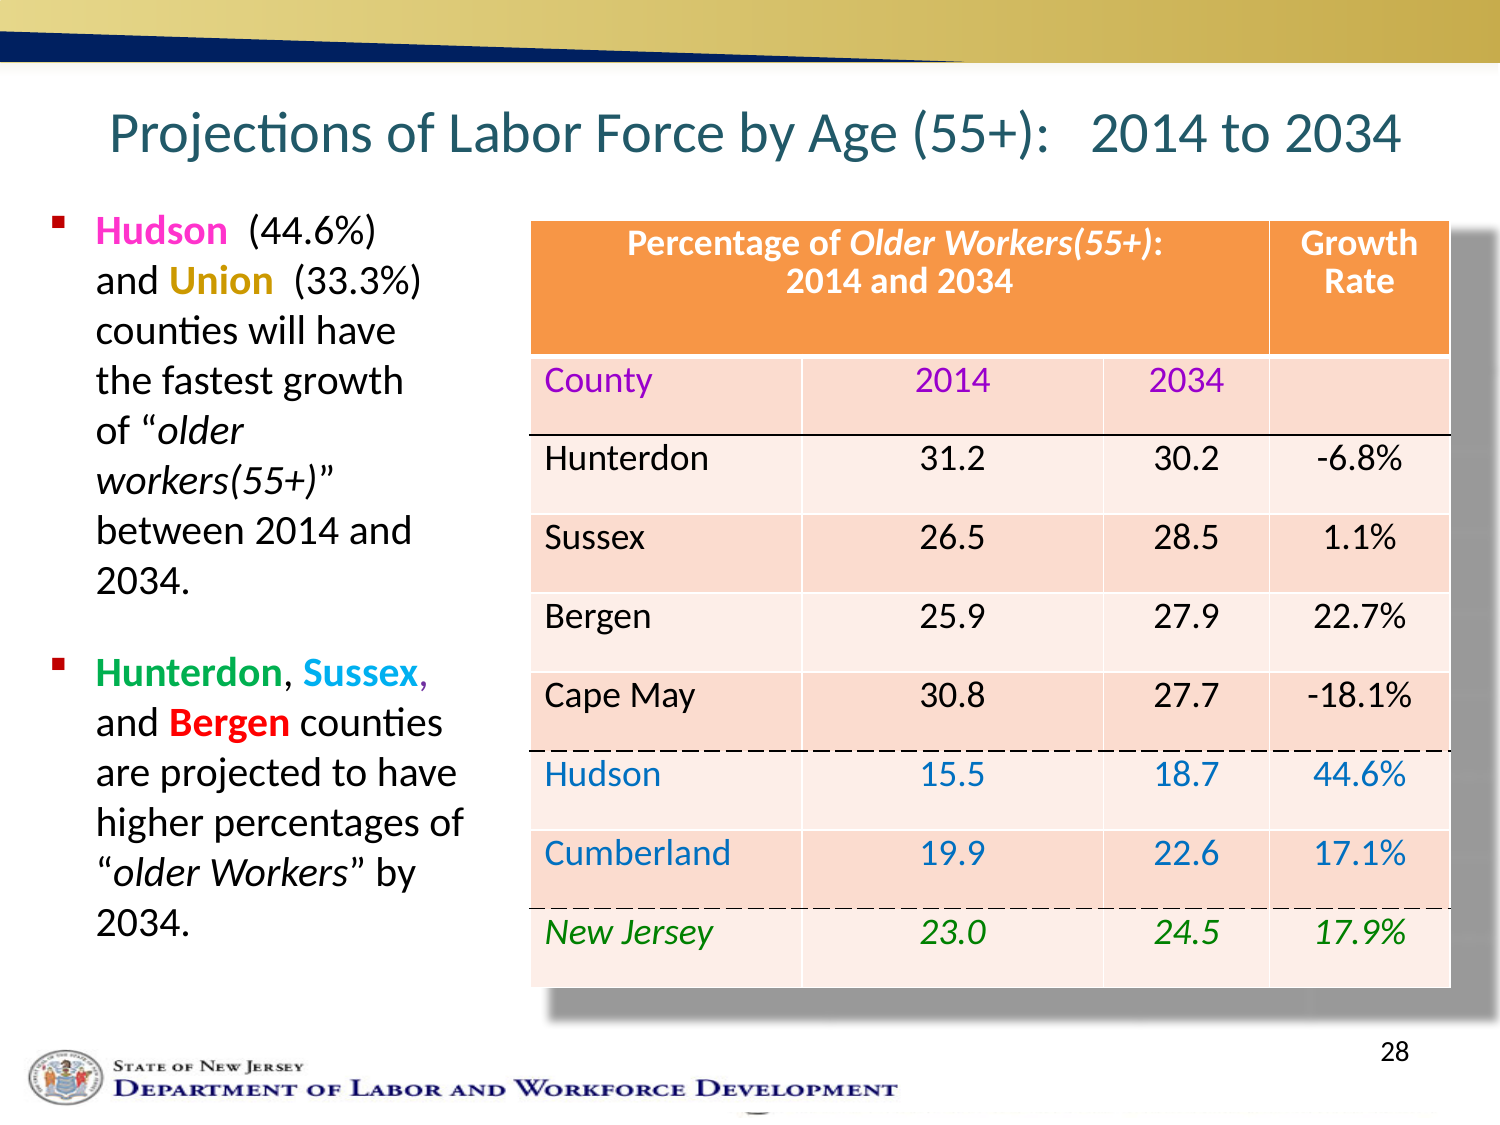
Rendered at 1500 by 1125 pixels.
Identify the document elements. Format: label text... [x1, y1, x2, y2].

table_cell Cape May [531, 673, 801, 751]
table_cell 2014 [803, 359, 1103, 434]
table_cell County [531, 359, 801, 434]
table_cell 17.9% [1270, 909, 1449, 987]
table_header Growth Rate [1270, 221, 1449, 354]
table_cell Hunterdon [531, 436, 801, 513]
table_cell Hudson [531, 751, 801, 829]
table_cell Bergen [531, 594, 801, 671]
text_box Hudson (44.6%) and Union (33.3%) counties will have the fastest growth of “older workers(55+)” between 2014 and 2034. [33, 195, 438, 637]
table_header Percentage of Older Workers(55+): 2014 and 2034 [531, 221, 1269, 354]
table_cell [1270, 359, 1449, 434]
table_cell 26.5 [803, 515, 1103, 592]
table_cell 24.5 [1104, 909, 1269, 987]
table_cell 44.6% [1270, 751, 1449, 829]
table_cell 31.2 [803, 436, 1103, 513]
table_cell New Jersey [531, 909, 801, 987]
table_cell 2034 [1104, 359, 1269, 434]
table_cell 27.7 [1104, 673, 1269, 751]
table_cell 1.1% [1270, 515, 1449, 592]
slide_number 28 [1074, 1028, 1425, 1103]
table_cell 22.6 [1104, 831, 1269, 909]
picture [712, 1113, 1438, 1118]
table_cell Sussex [531, 515, 801, 592]
table_cell 30.2 [1104, 436, 1269, 513]
table_cell 17.1% [1270, 831, 1449, 909]
table_cell 23.0 [803, 909, 1103, 987]
table_cell Cumberland [531, 831, 801, 909]
table_cell -6.8% [1270, 436, 1449, 513]
table_cell 25.9 [803, 594, 1103, 671]
table_cell 22.7% [1270, 594, 1449, 671]
table_cell 27.9 [1104, 594, 1269, 671]
text_box Projections of Labor Force by Age (55+): 2014 to 2034 [87, 86, 1425, 172]
table_cell 18.7 [1104, 751, 1269, 829]
table_cell -18.1% [1270, 673, 1449, 751]
table_cell 15.5 [803, 751, 1103, 829]
table_cell 30.8 [803, 673, 1103, 751]
table_cell 28.5 [1104, 515, 1269, 592]
text_box Hunterdon, Sussex, and Bergen counties are projected to have higher percentages of “older Workers” by 2034. [33, 637, 484, 953]
table_cell 19.9 [803, 831, 1103, 909]
